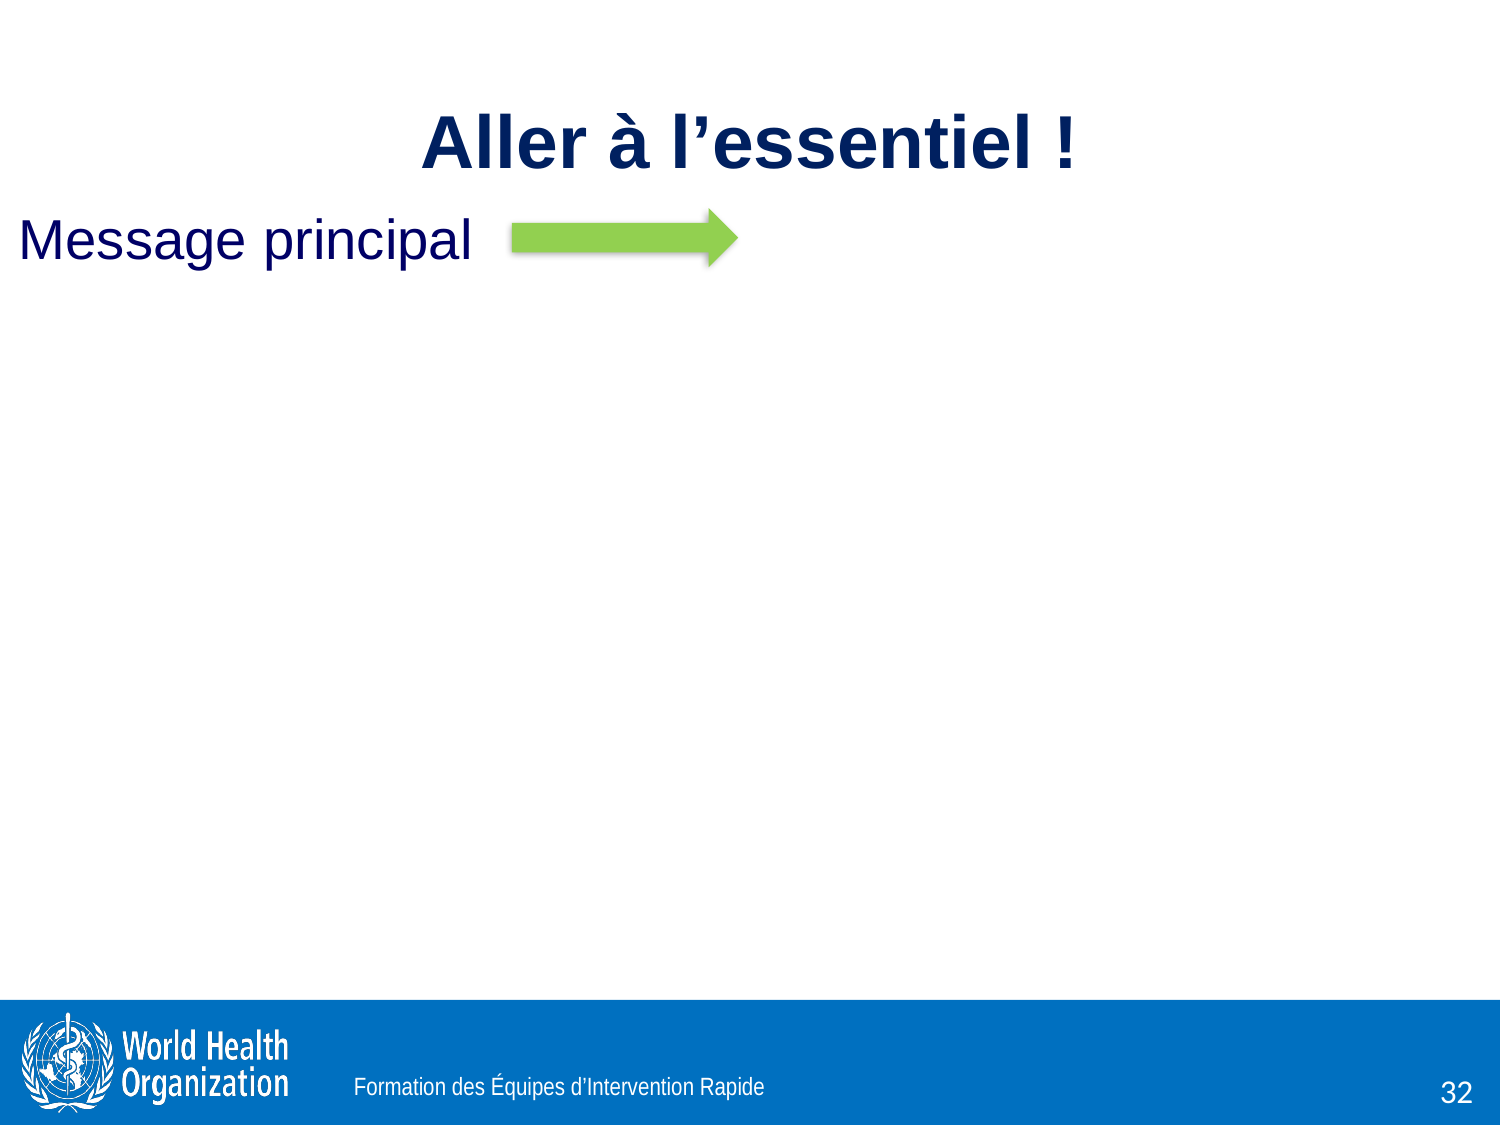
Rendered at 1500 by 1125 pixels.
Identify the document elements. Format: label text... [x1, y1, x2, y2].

text_box [511, 208, 739, 268]
picture [21, 1012, 288, 1113]
text_box Message principal [15, 196, 479, 277]
title Aller à l’essentiel ! [75, 45, 1425, 233]
